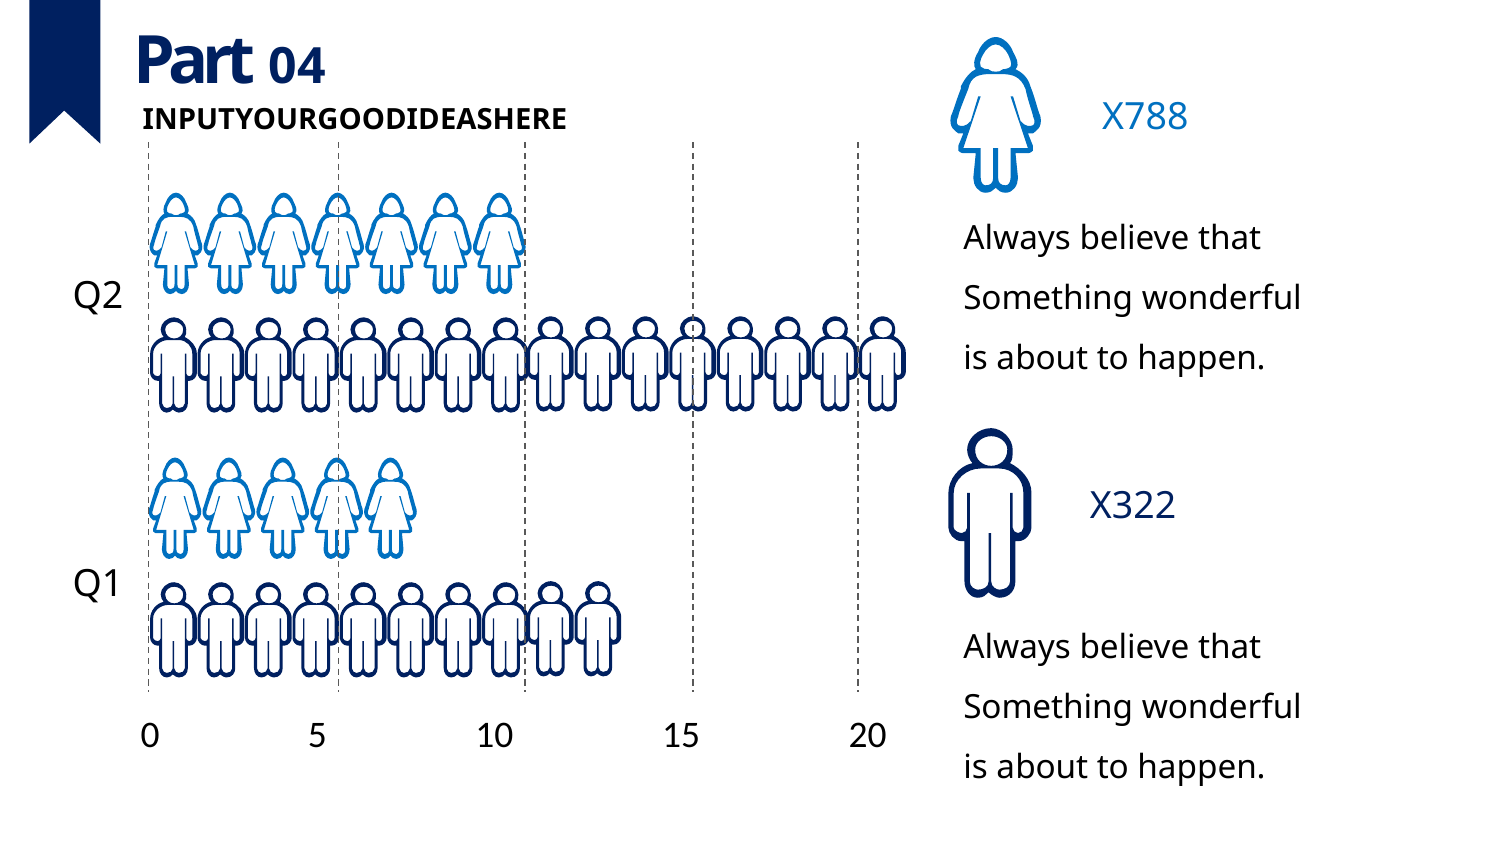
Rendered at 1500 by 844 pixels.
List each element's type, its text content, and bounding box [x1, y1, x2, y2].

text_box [863, 192, 906, 678]
text_box 15 [647, 702, 715, 763]
text_box INPUTYOURGOODIDEASHERE [127, 93, 583, 143]
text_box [948, 36, 1207, 193]
text_box Q2 [57, 263, 139, 323]
text_box [27, 0, 103, 146]
text_box 5 [293, 702, 342, 763]
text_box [343, 192, 520, 678]
text_box Always believe that Something wonderful is about to happen. [948, 189, 1364, 424]
text_box Part 04 [118, 9, 341, 104]
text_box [529, 192, 688, 678]
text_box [698, 192, 853, 678]
text_box Always believe that Something wonderful is about to happen. [948, 597, 1364, 833]
text_box 20 [833, 702, 902, 763]
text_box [152, 192, 334, 678]
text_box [948, 427, 1195, 598]
text_box 10 [460, 702, 529, 763]
text_box 0 [125, 702, 175, 763]
text_box Q1 [57, 551, 139, 612]
